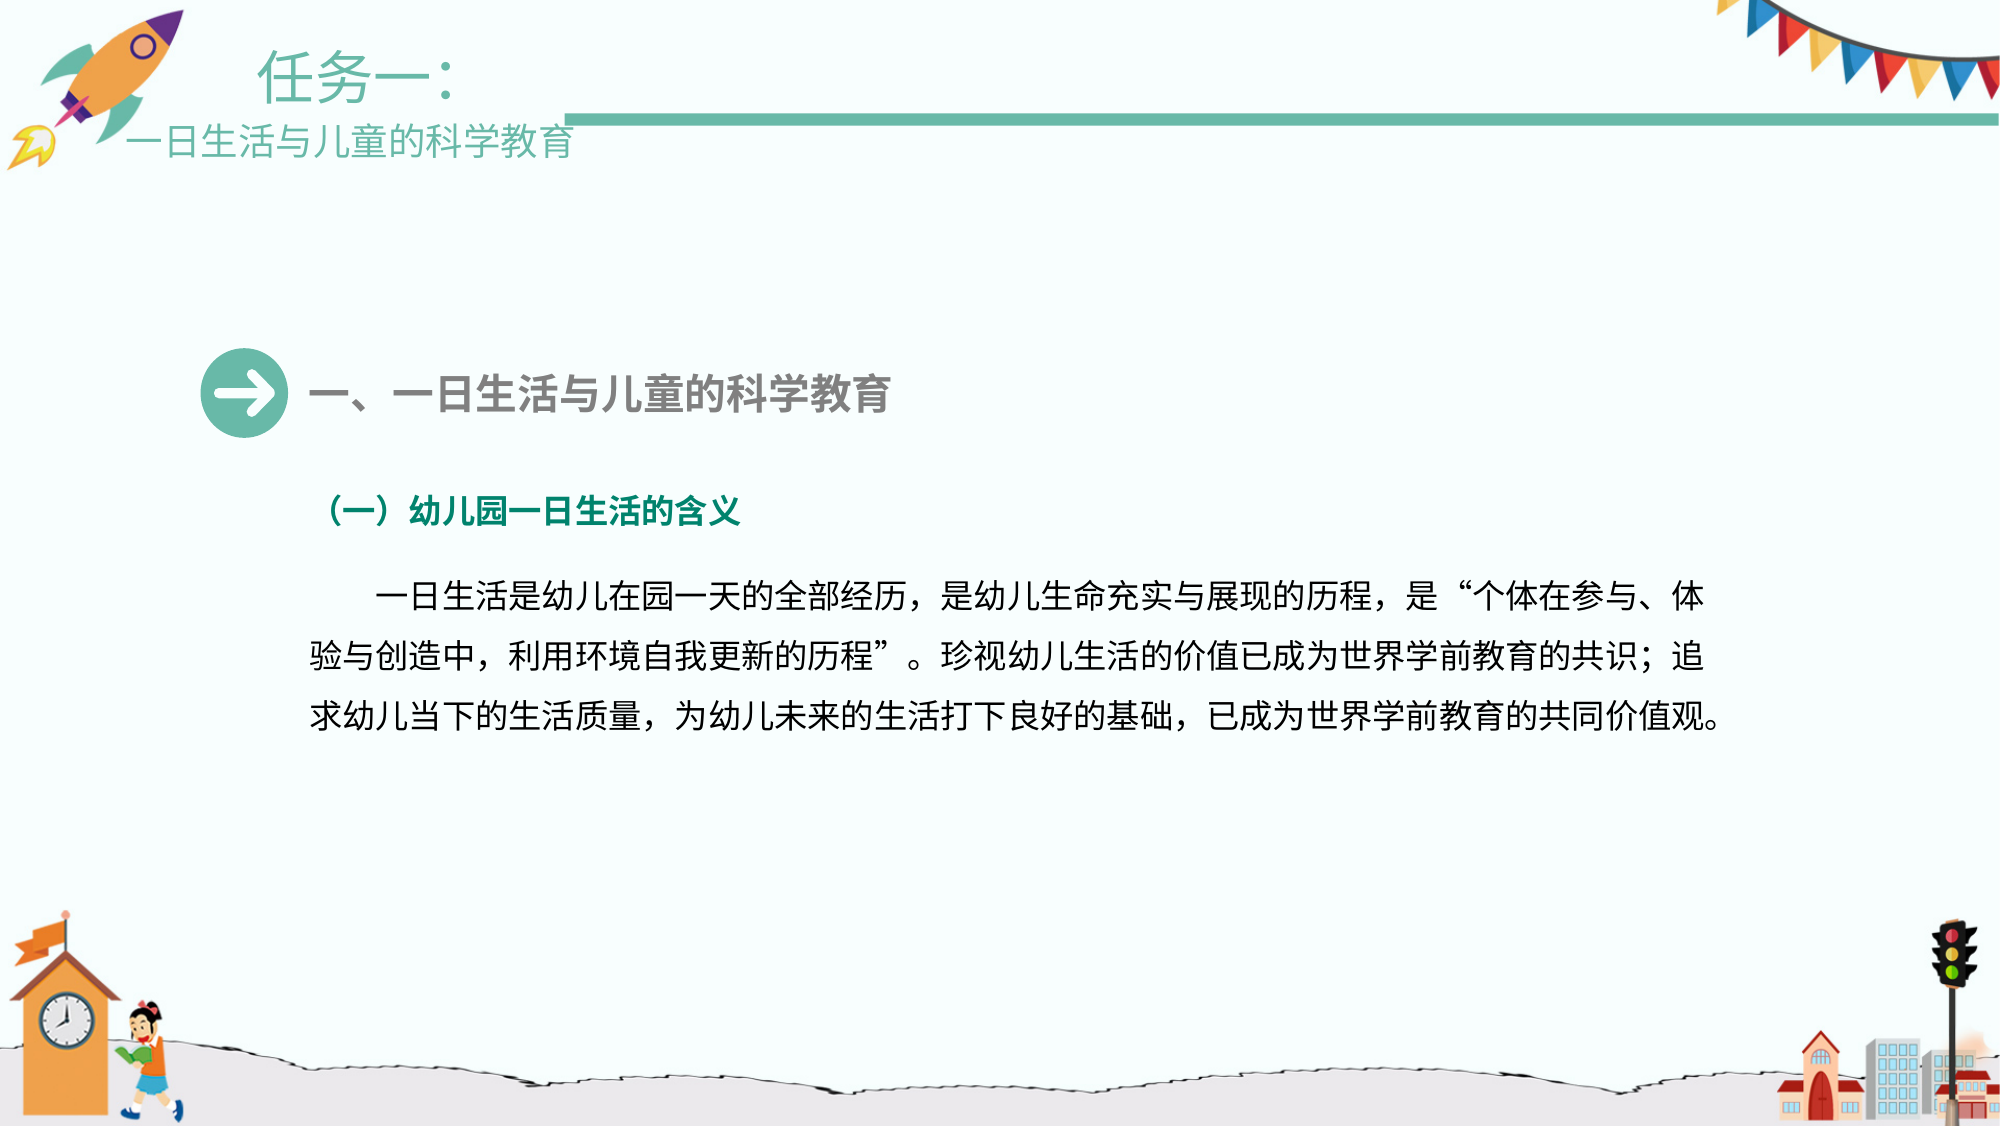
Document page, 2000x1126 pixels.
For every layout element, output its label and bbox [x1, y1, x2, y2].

text_box [200, 347, 1738, 747]
picture [0, 0, 2000, 1126]
text_box [85, 40, 1999, 164]
